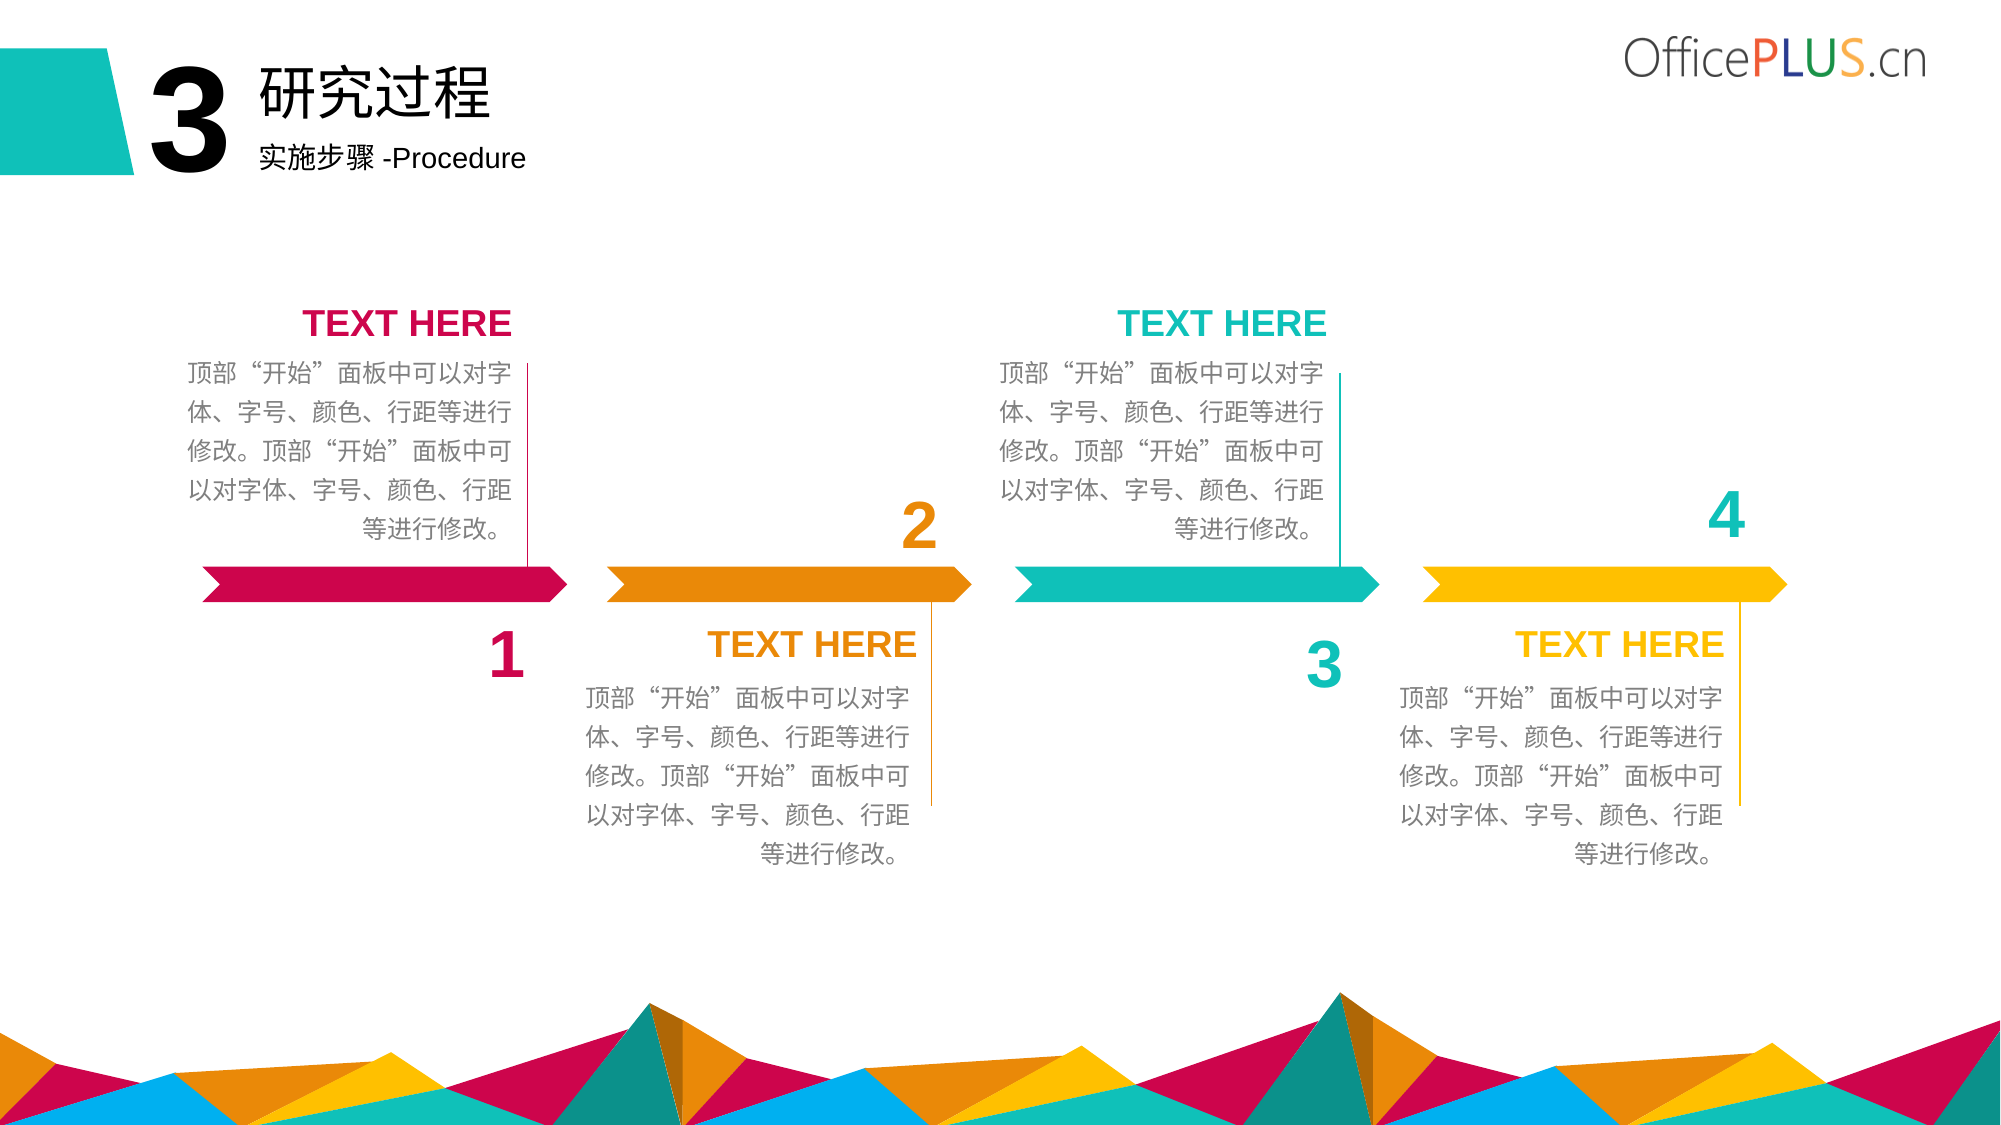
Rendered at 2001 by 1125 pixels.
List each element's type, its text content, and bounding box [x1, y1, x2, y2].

text_box [202, 566, 568, 603]
text_box [0, 47, 134, 177]
text_box TEXT HERE [1420, 612, 1739, 666]
text_box [1014, 566, 1380, 603]
text_box 实施步骤-Procedure [243, 132, 691, 183]
text_box 顶部“开始”面板中可以对字体、字号、颜色、行距等进行修改。顶部“开始”面板中可以对字体、字号、颜色、行距等进行修改。 [1363, 666, 1739, 915]
text_box [606, 566, 971, 603]
text_box 1 [473, 603, 541, 698]
text_box 顶部“开始”面板中可以对字体、字号、颜色、行距等进行修改。顶部“开始”面板中可以对字体、字号、颜色、行距等进行修改。 [971, 341, 1340, 590]
text_box 顶部“开始”面板中可以对字体、字号、颜色、行距等进行修改。顶部“开始”面板中可以对字体、字号、颜色、行距等进行修改。 [162, 341, 528, 590]
text_box TEXT HERE [202, 292, 528, 341]
text_box 3 [1291, 613, 1359, 708]
text_box 2 [886, 474, 954, 570]
text_box TEXT HERE [606, 612, 931, 673]
text_box [1422, 566, 1788, 603]
text_box TEXT HERE [1051, 292, 1343, 352]
text_box 研究过程 [243, 48, 513, 132]
text_box 顶部“开始”面板中可以对字体、字号、颜色、行距等进行修改。顶部“开始”面板中可以对字体、字号、颜色、行距等进行修改。 [549, 666, 926, 915]
picture [1624, 36, 1925, 77]
text_box 3 [134, 13, 353, 209]
text_box 4 [1693, 463, 1761, 559]
